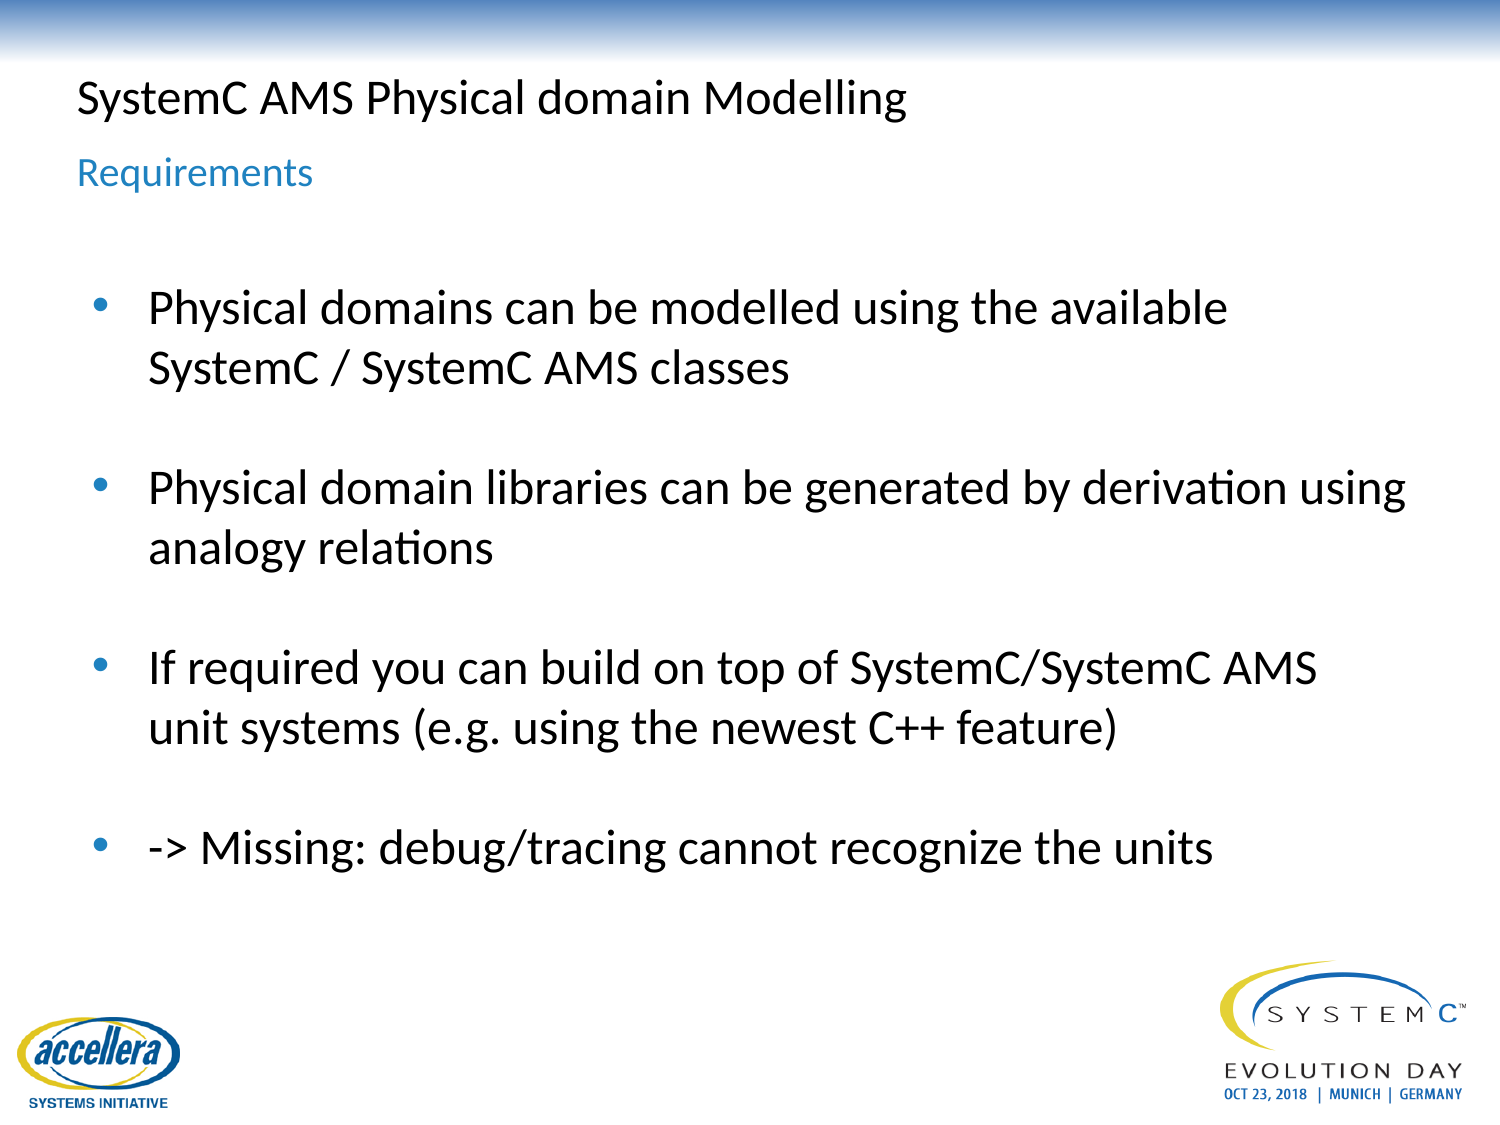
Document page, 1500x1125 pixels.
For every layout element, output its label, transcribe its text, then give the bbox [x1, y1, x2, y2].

title SystemC AMS Physical domain Modelling [76, 59, 1424, 131]
picture [17, 1017, 180, 1108]
picture [1211, 957, 1474, 1111]
list Physical domains can be modelled using the available SystemC / SystemC AMS classes Physical domain libraries can be generated by derivation using analogy relations If required you can build on top of SystemC/SystemC AMS unit systems (e.g. using the newest C++ feature) -> Missing: debug/tracing cannot recognize the units [76, 267, 1424, 994]
list Requirements [76, 134, 1424, 206]
